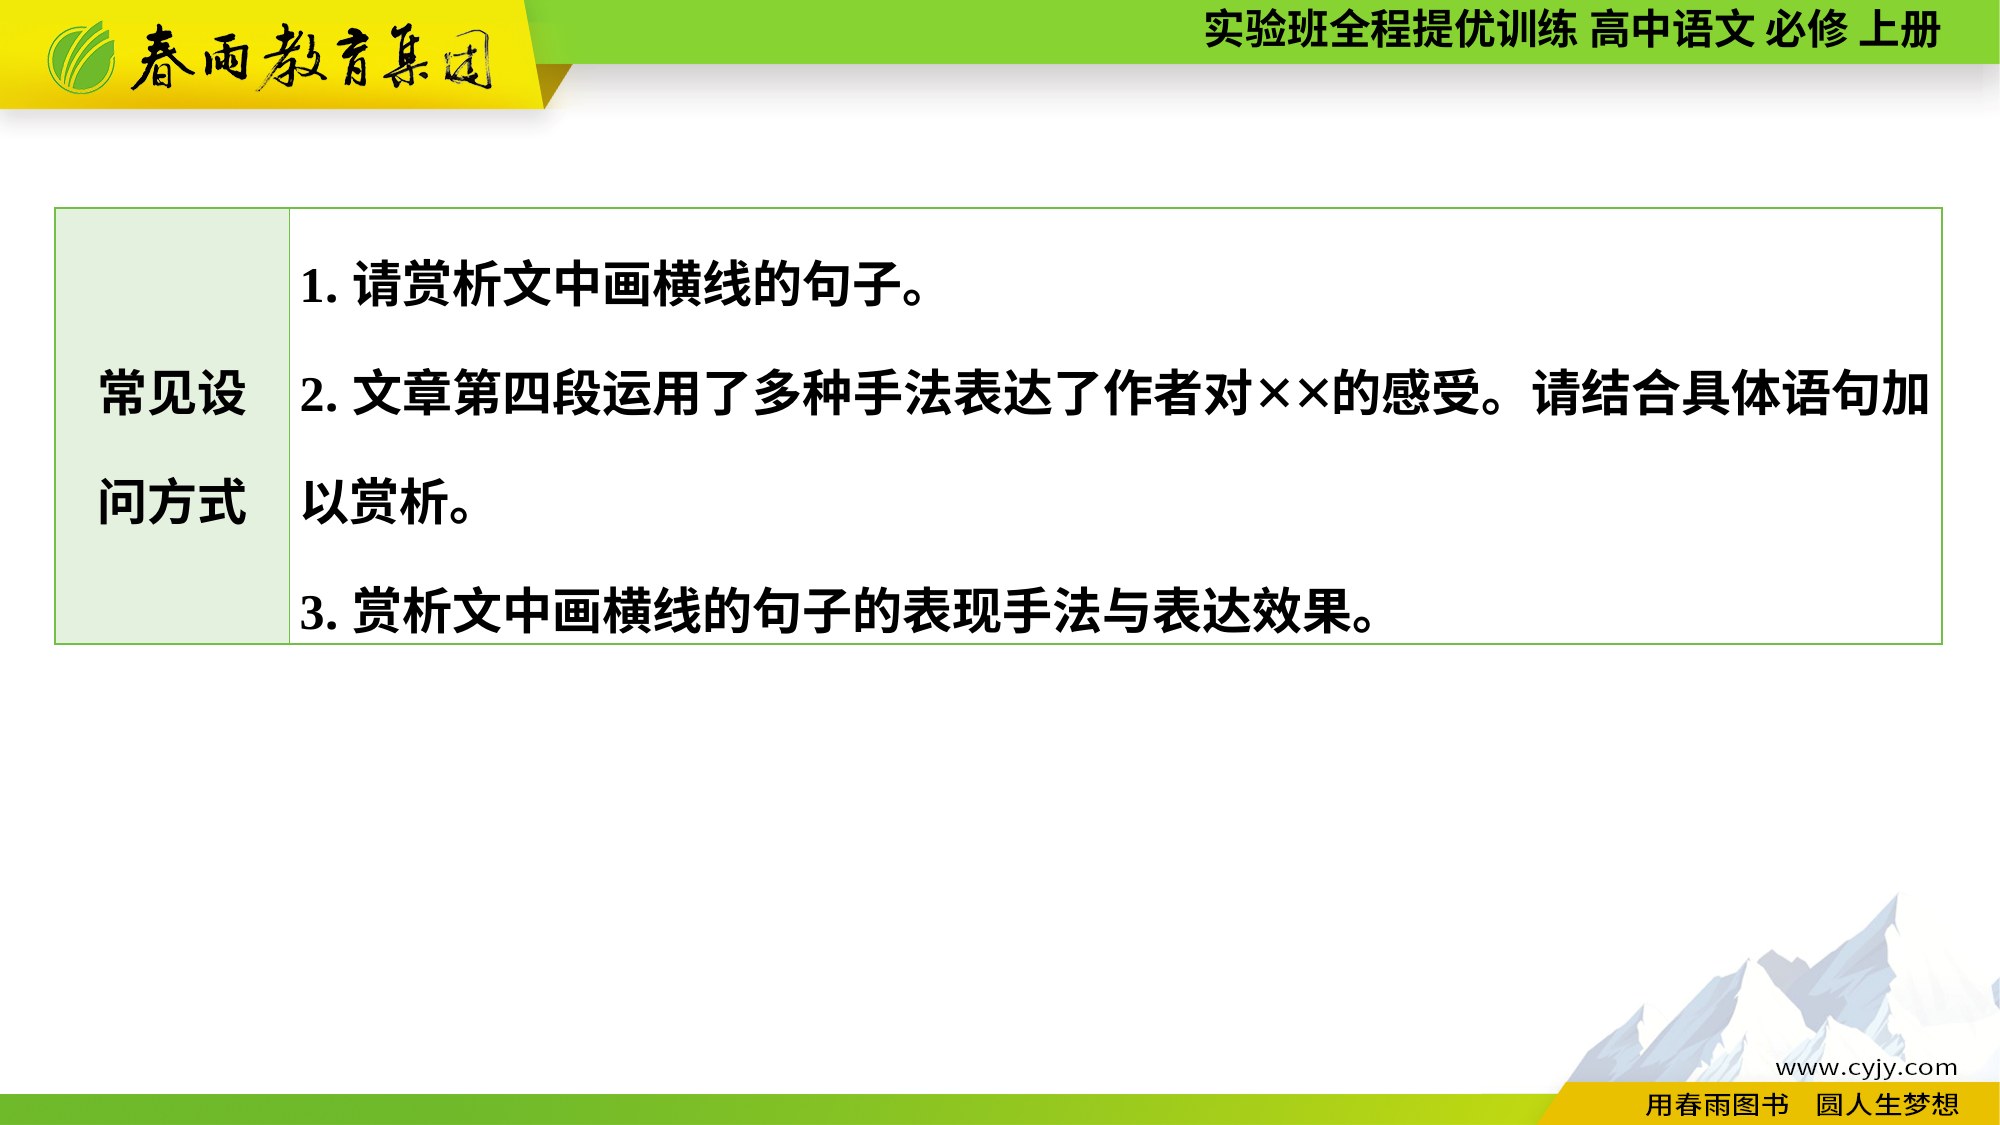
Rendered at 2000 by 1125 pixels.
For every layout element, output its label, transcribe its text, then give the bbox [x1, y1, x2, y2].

table_header 1.请赏析文中画横线的句子。 2.文章第四段运用了多种手法表达了作者对✕✕的感受。请结合具体语句加以赏析。 3.赏析文中画横线的句子的表现手法与表达效果。 [290, 209, 1941, 643]
table_header 常见设 问方式 [56, 209, 289, 643]
picture [0, 0, 2000, 1125]
